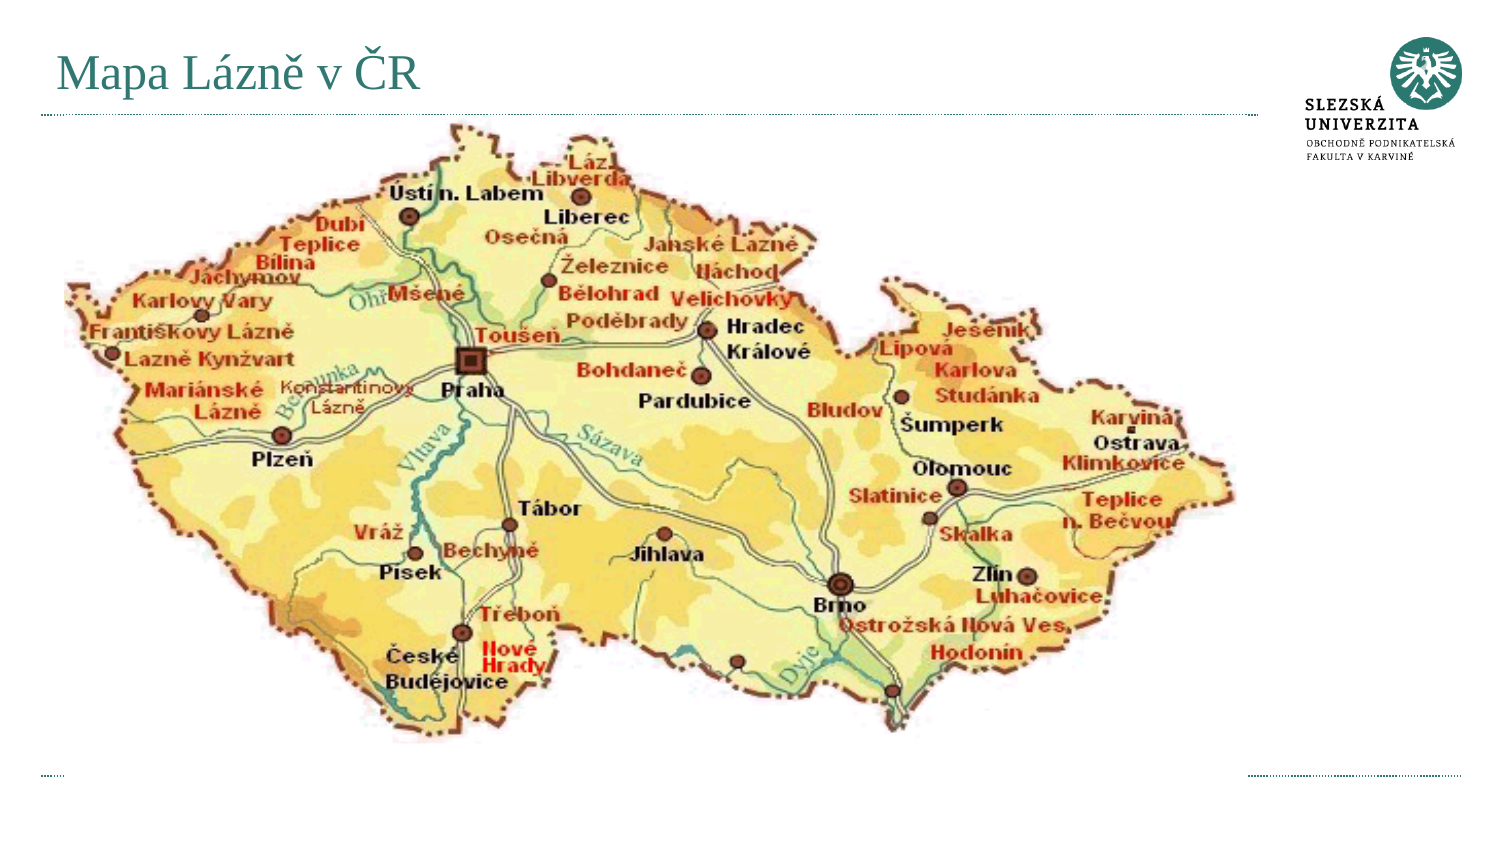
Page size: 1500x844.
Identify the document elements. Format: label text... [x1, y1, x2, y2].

picture [64, 115, 1247, 844]
picture [1305, 37, 1462, 160]
title Mapa Lázně v ČR [41, 32, 786, 116]
